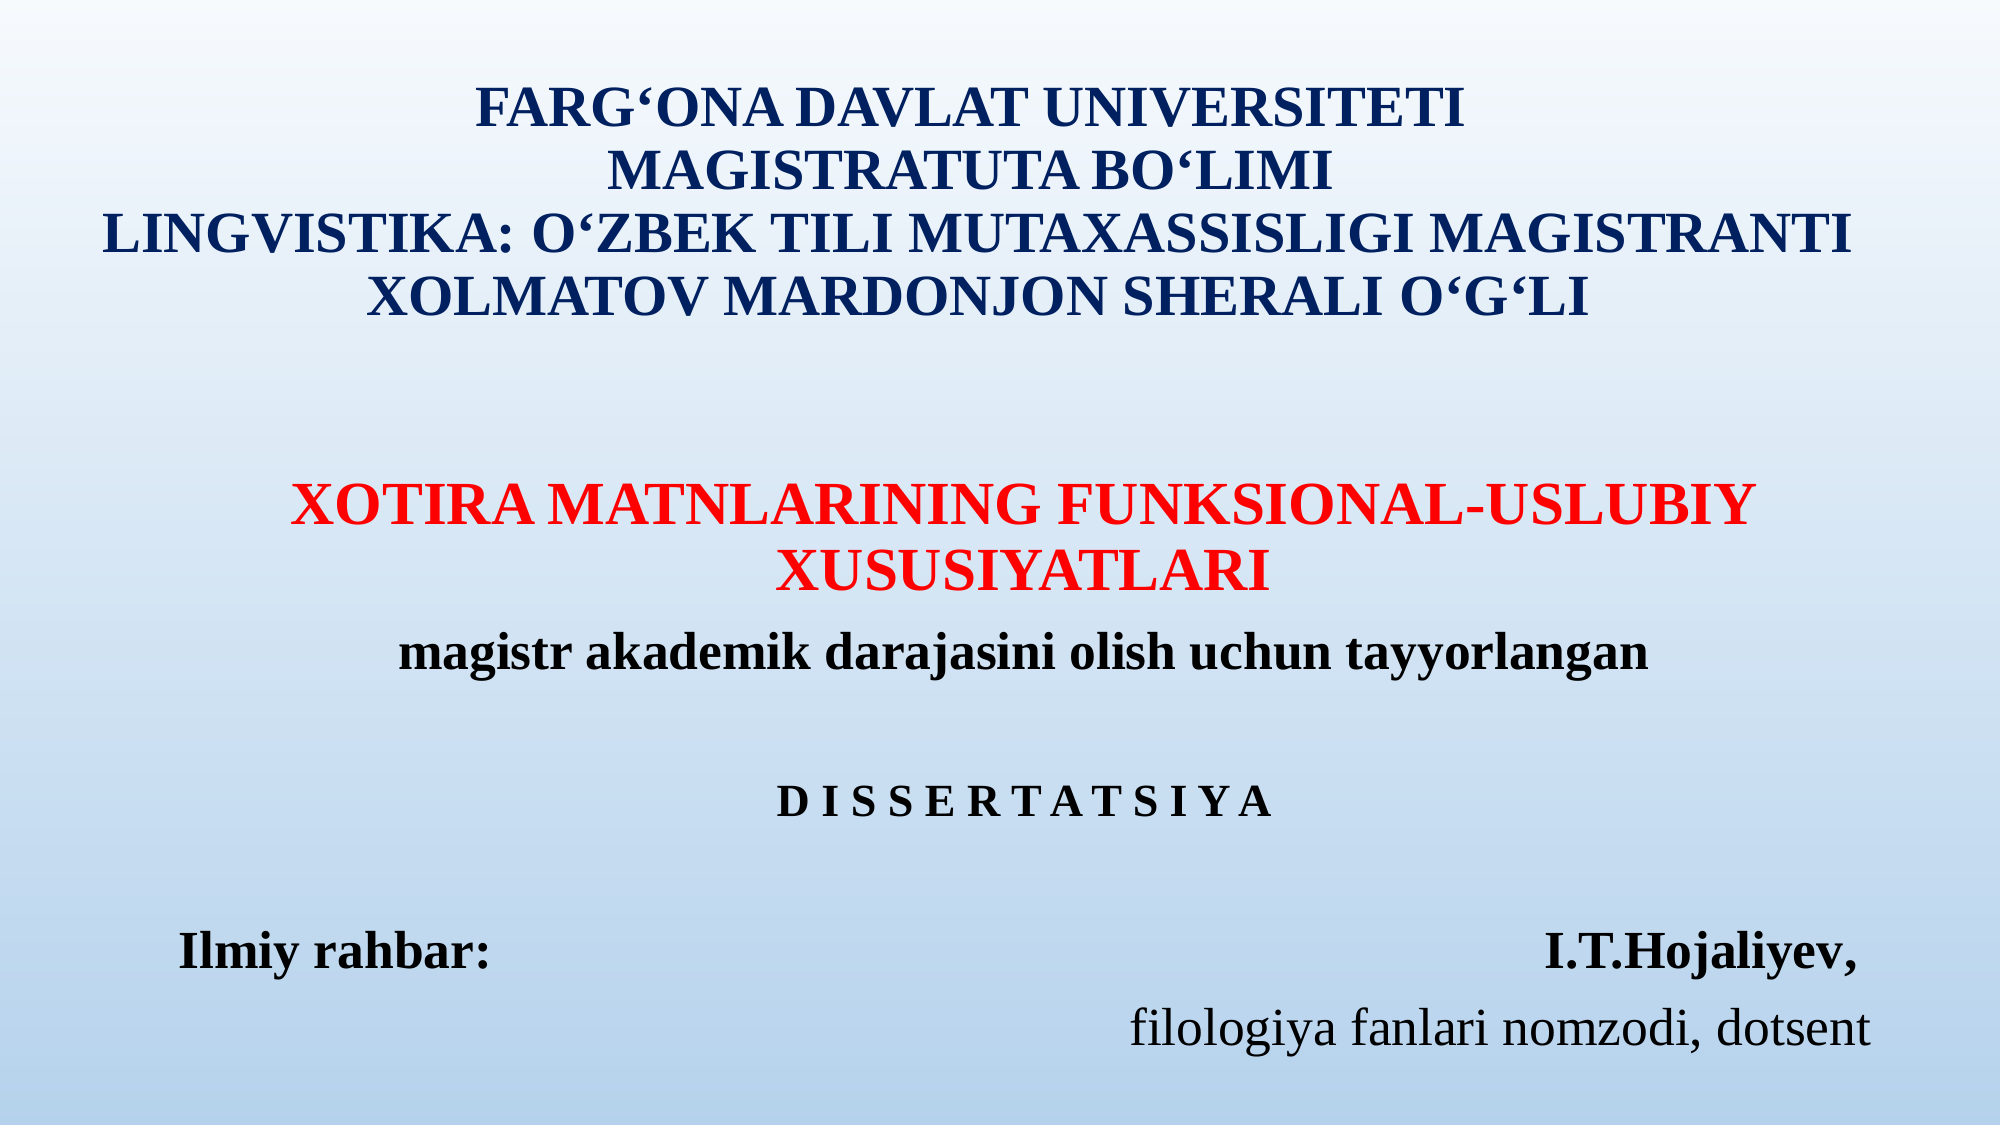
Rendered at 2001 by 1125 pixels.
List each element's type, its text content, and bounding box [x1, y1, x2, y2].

list XOTIRA MATNLARINING FUNKSIONAL-USLUBIY XUSUSIYATLARI magistr akademik darajasini olish uchun tayyorlangan D I S S E R T A T S I Y A Ilmiy rahbar: I.T.Hojaliyev, filologiya fanlari nomzodi, dotsent [161, 371, 1887, 1087]
title FARG‘ONA DAVLAT UNIVERSITETI MAGISTRATUTA BO‘LIMI LINGVISTIKA: O‘ZBEK TILI MUTAXASSISLIGI MAGISTRANTI XOLMATOV MARDONJON SHERALI O‘G‘LI [36, 59, 1920, 346]
